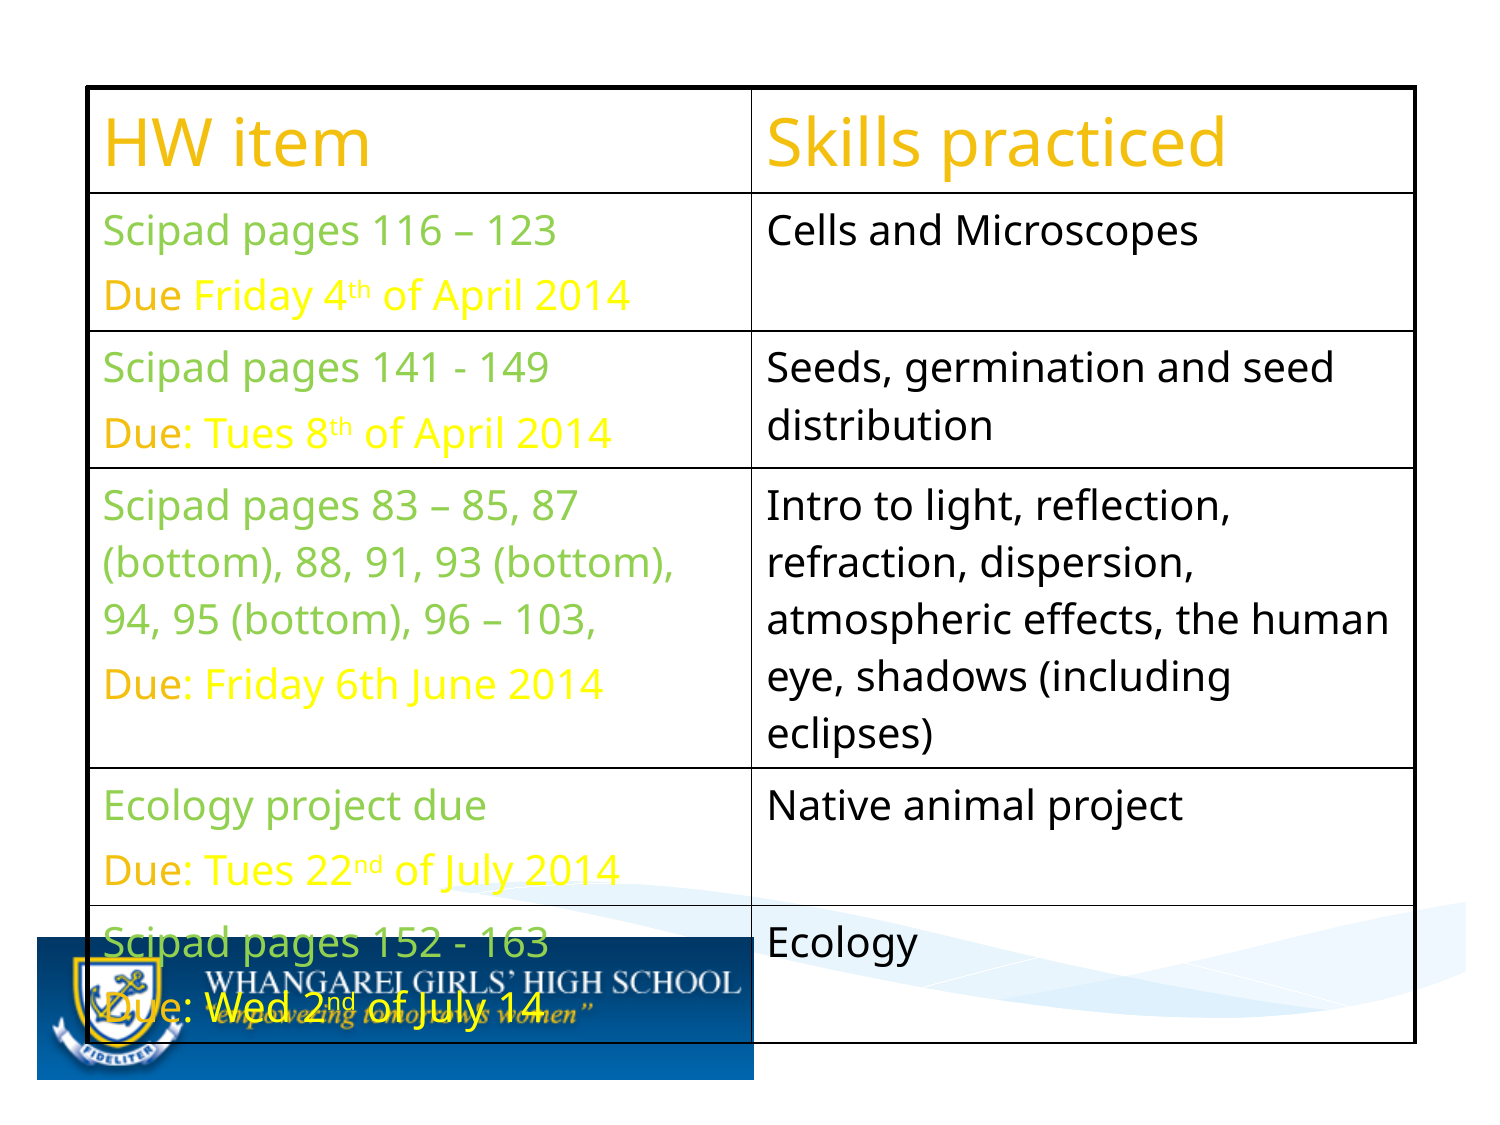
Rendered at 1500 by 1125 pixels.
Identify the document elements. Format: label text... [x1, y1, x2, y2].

table_header Skills practiced [752, 90, 1413, 192]
table_cell Scipad pages 116 – 123 Due Friday 4th of April 2014 [90, 194, 751, 330]
table_cell Seeds, germination and seed distribution [752, 332, 1413, 467]
table_cell Ecology [752, 906, 1413, 1042]
table_cell Scipad pages 152 - 163 Due: Wed 2nd of July 14 [90, 906, 751, 935]
table_header HW item [90, 90, 751, 192]
table_cell Ecology project due Due: Tues 22nd of July 2014 [90, 769, 751, 905]
table_cell Scipad pages 141 - 149 Due: Tues 8th of April 2014 [90, 332, 751, 467]
table_cell Intro to light, reflection, refraction, dispersion, atmospheric effects, the human eye, shadows (including eclipses) [752, 469, 1413, 767]
table_cell Cells and Microscopes [752, 194, 1413, 330]
table_cell Scipad pages 83 – 85, 87 (bottom), 88, 91, 93 (bottom), 94, 95 (bottom), 96 – 103, Due: Friday 6th June 2014 [90, 469, 751, 767]
picture [37, 937, 754, 1080]
table_cell Native animal project [752, 769, 1413, 905]
